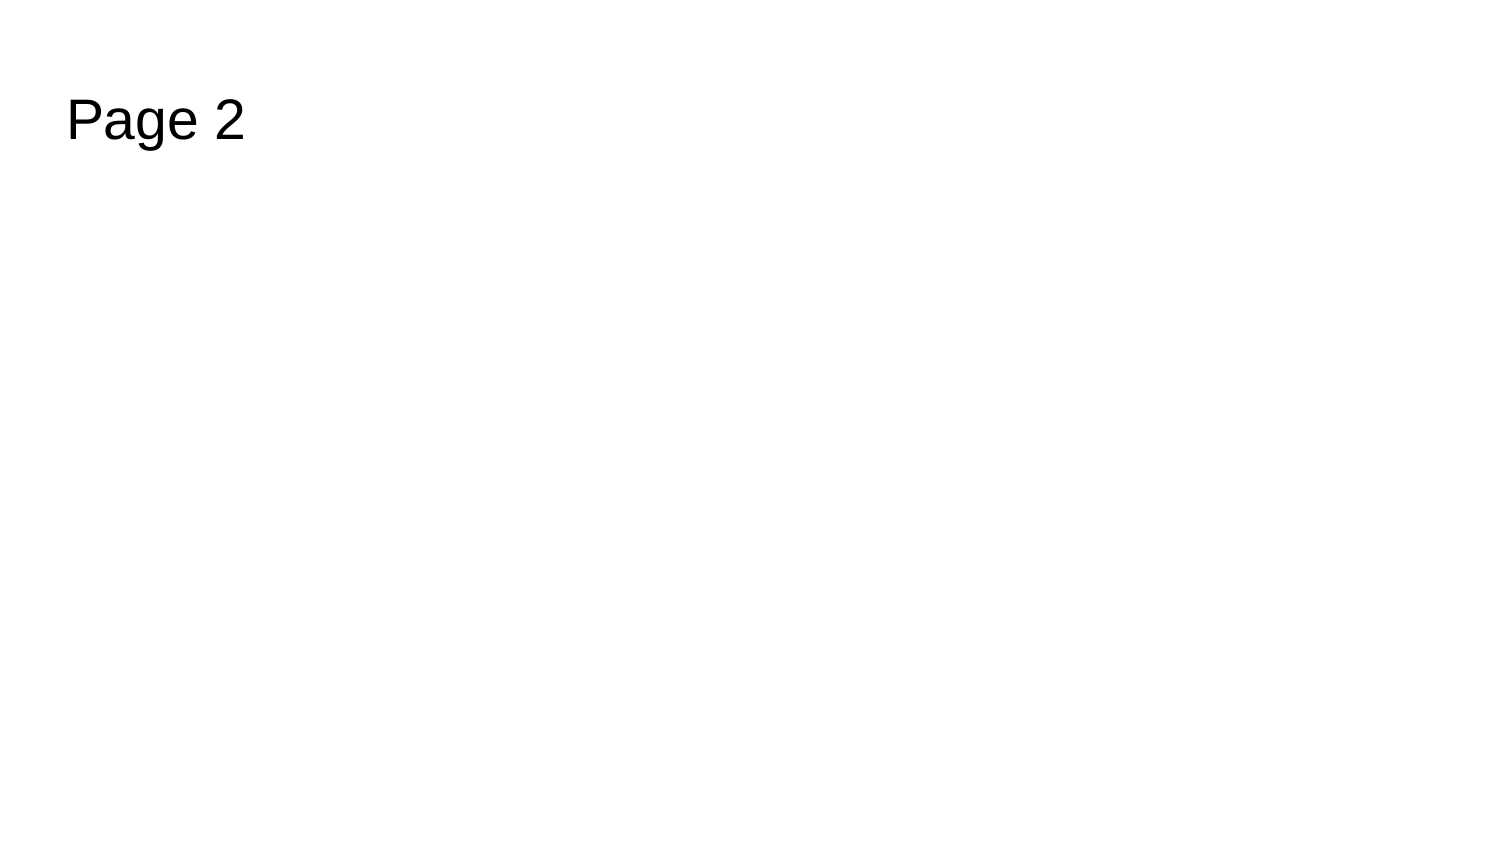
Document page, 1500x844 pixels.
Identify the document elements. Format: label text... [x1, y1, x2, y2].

title Page 2 [51, 72, 1449, 167]
